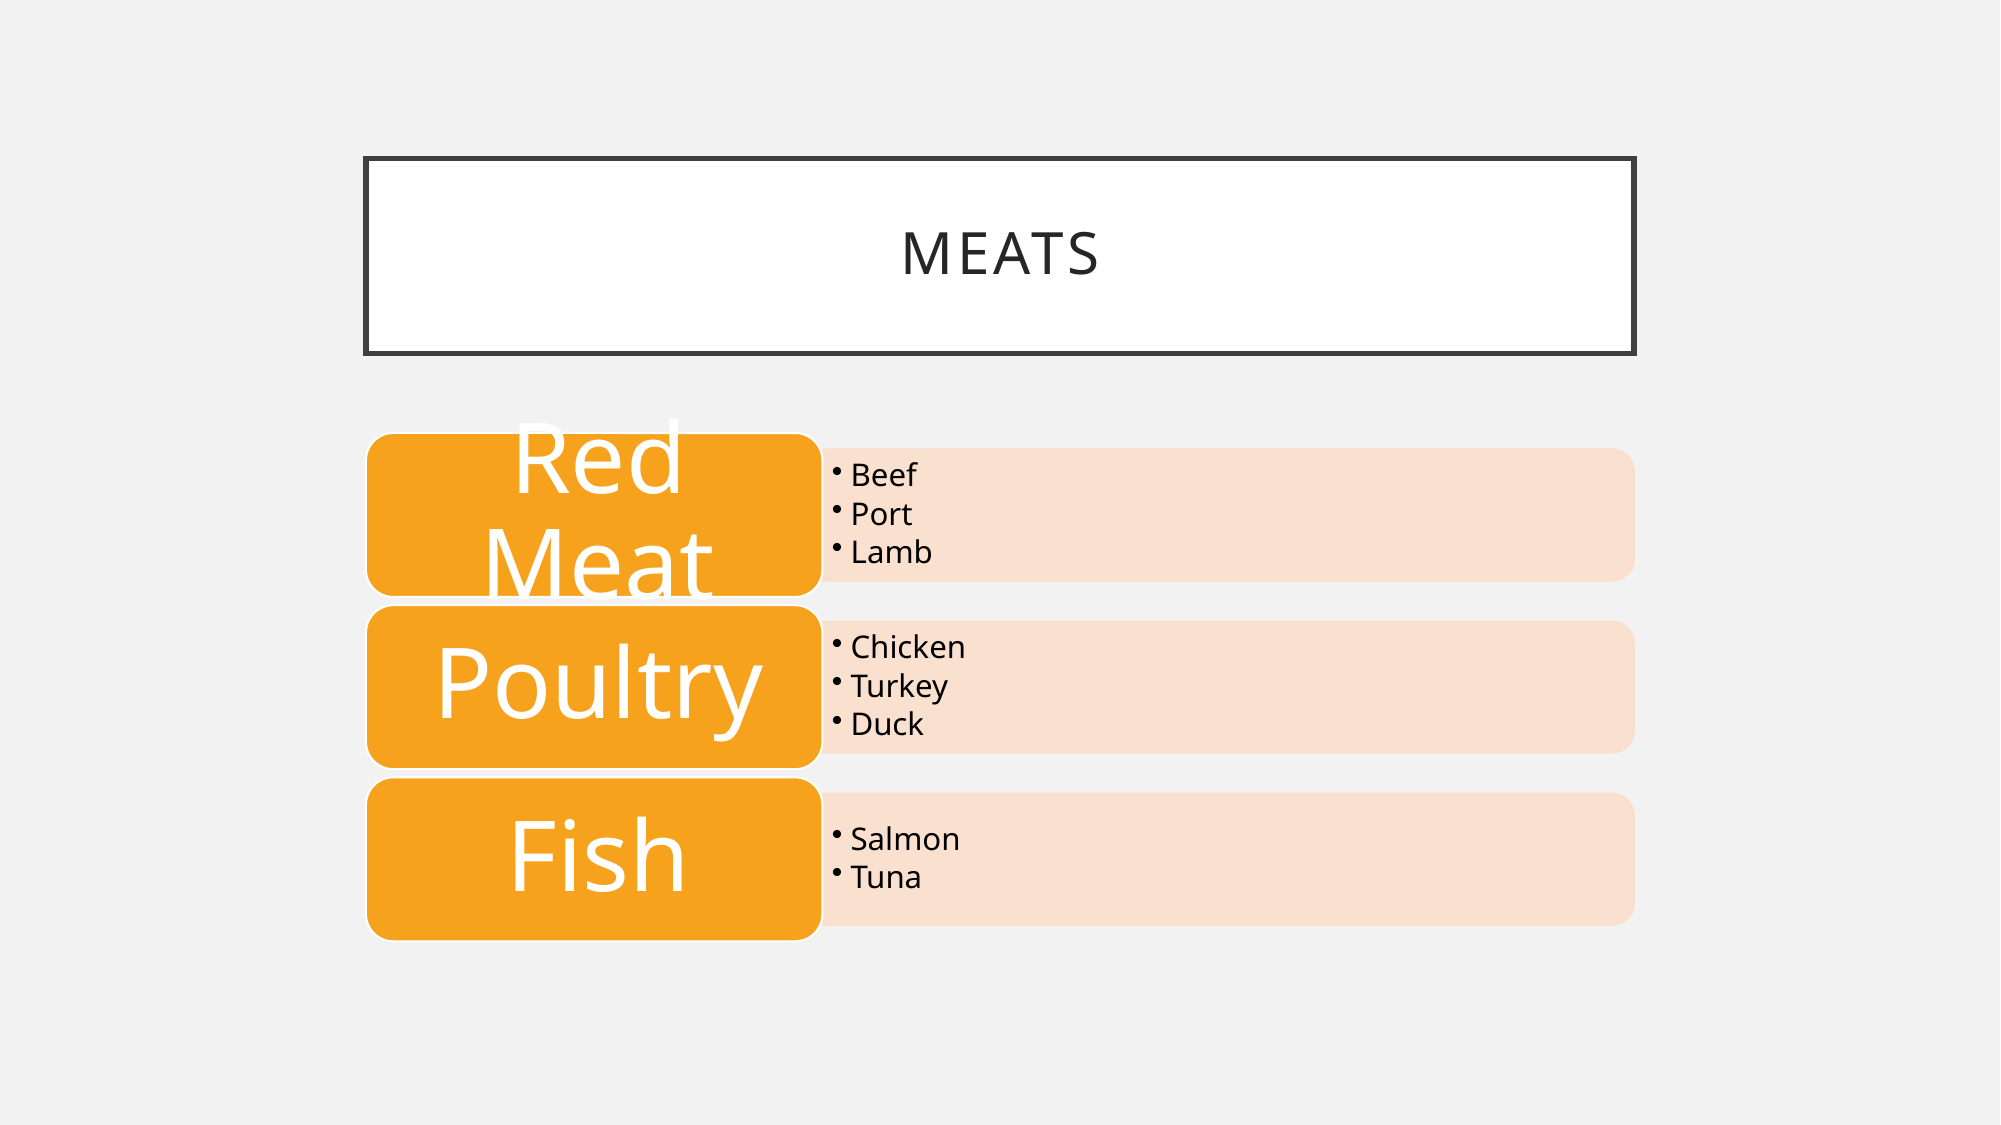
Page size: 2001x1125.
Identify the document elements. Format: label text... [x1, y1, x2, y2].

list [365, 432, 1634, 942]
title Meats [363, 156, 1637, 356]
